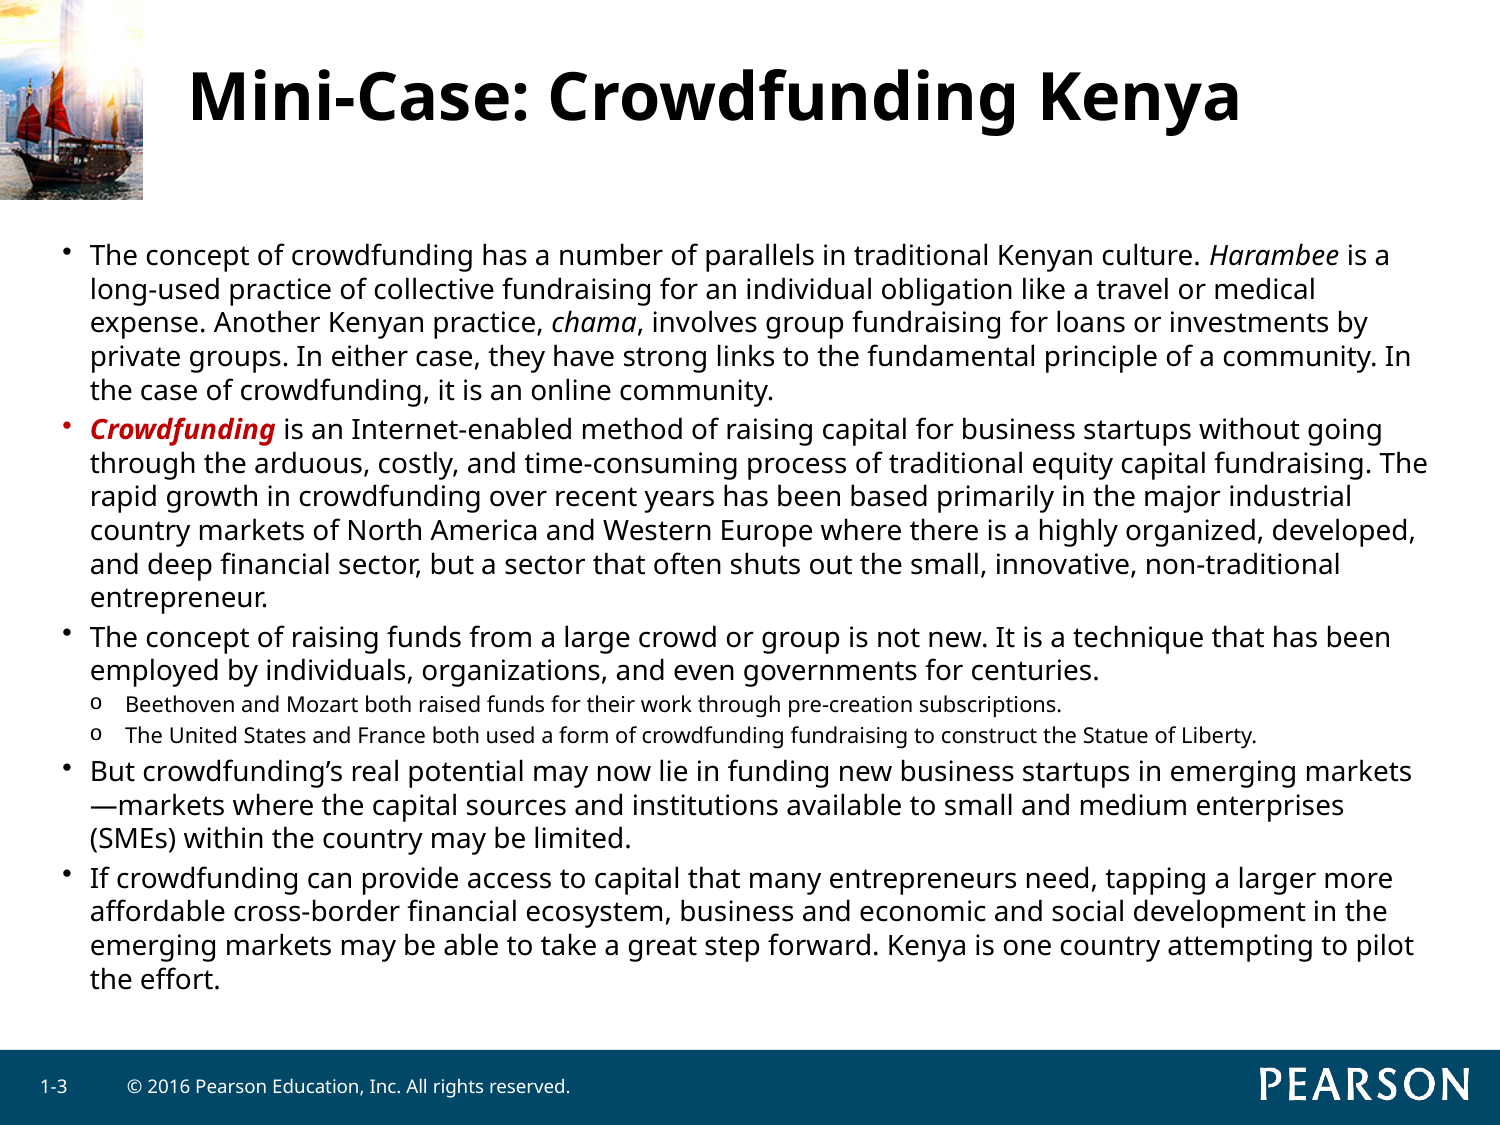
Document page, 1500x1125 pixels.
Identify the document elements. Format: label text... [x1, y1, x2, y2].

title Mini-Case: Crowdfunding Kenya [187, 0, 1450, 188]
picture [0, 0, 143, 200]
list The concept of crowdfunding has a number of parallels in traditional Kenyan culture. Harambee is a long-used practice of collective fundraising for an individual obligation like a travel or medical expense. Another Kenyan practice, chama, involves group fundraising for loans or investments by private groups. In either case, they have strong links to the fundamental principle of a community. In the case of crowdfunding, it is an online community. Crowdfunding is an Internet-enabled method of raising capital for business startups without going through the arduous, costly, and time-consuming process of traditional equity capital fundraising. The rapid growth in crowdfunding over recent years has been based primarily in the major industrial country markets of North America and Western Europe where there is a highly organized, developed, and deep financial sector, but a sector that often shuts out the small, innovative, non-traditional entrepreneur. The concept of raising funds from a large crowd or group is not new. It is a technique that has been employed by individuals, organizations, and even governments for centuries. Beethoven and Mozart both raised funds for their work through pre-creation subscriptions. The United States and France both used a form of crowdfunding fundraising to construct the Statue of Liberty. But crowdfunding’s real potential may now lie in funding new business startups in emerging markets—markets where the capital sources and institutions available to small and medium enterprises (SMEs) within the country may be limited. If crowdfunding can provide access to capital that many entrepreneurs need, tapping a larger more affordable cross-border financial ecosystem, business and economic and social development in the emerging markets may be able to take a great step forward. Kenya is one country attempting to pilot the effort. [62, 237, 1438, 1000]
